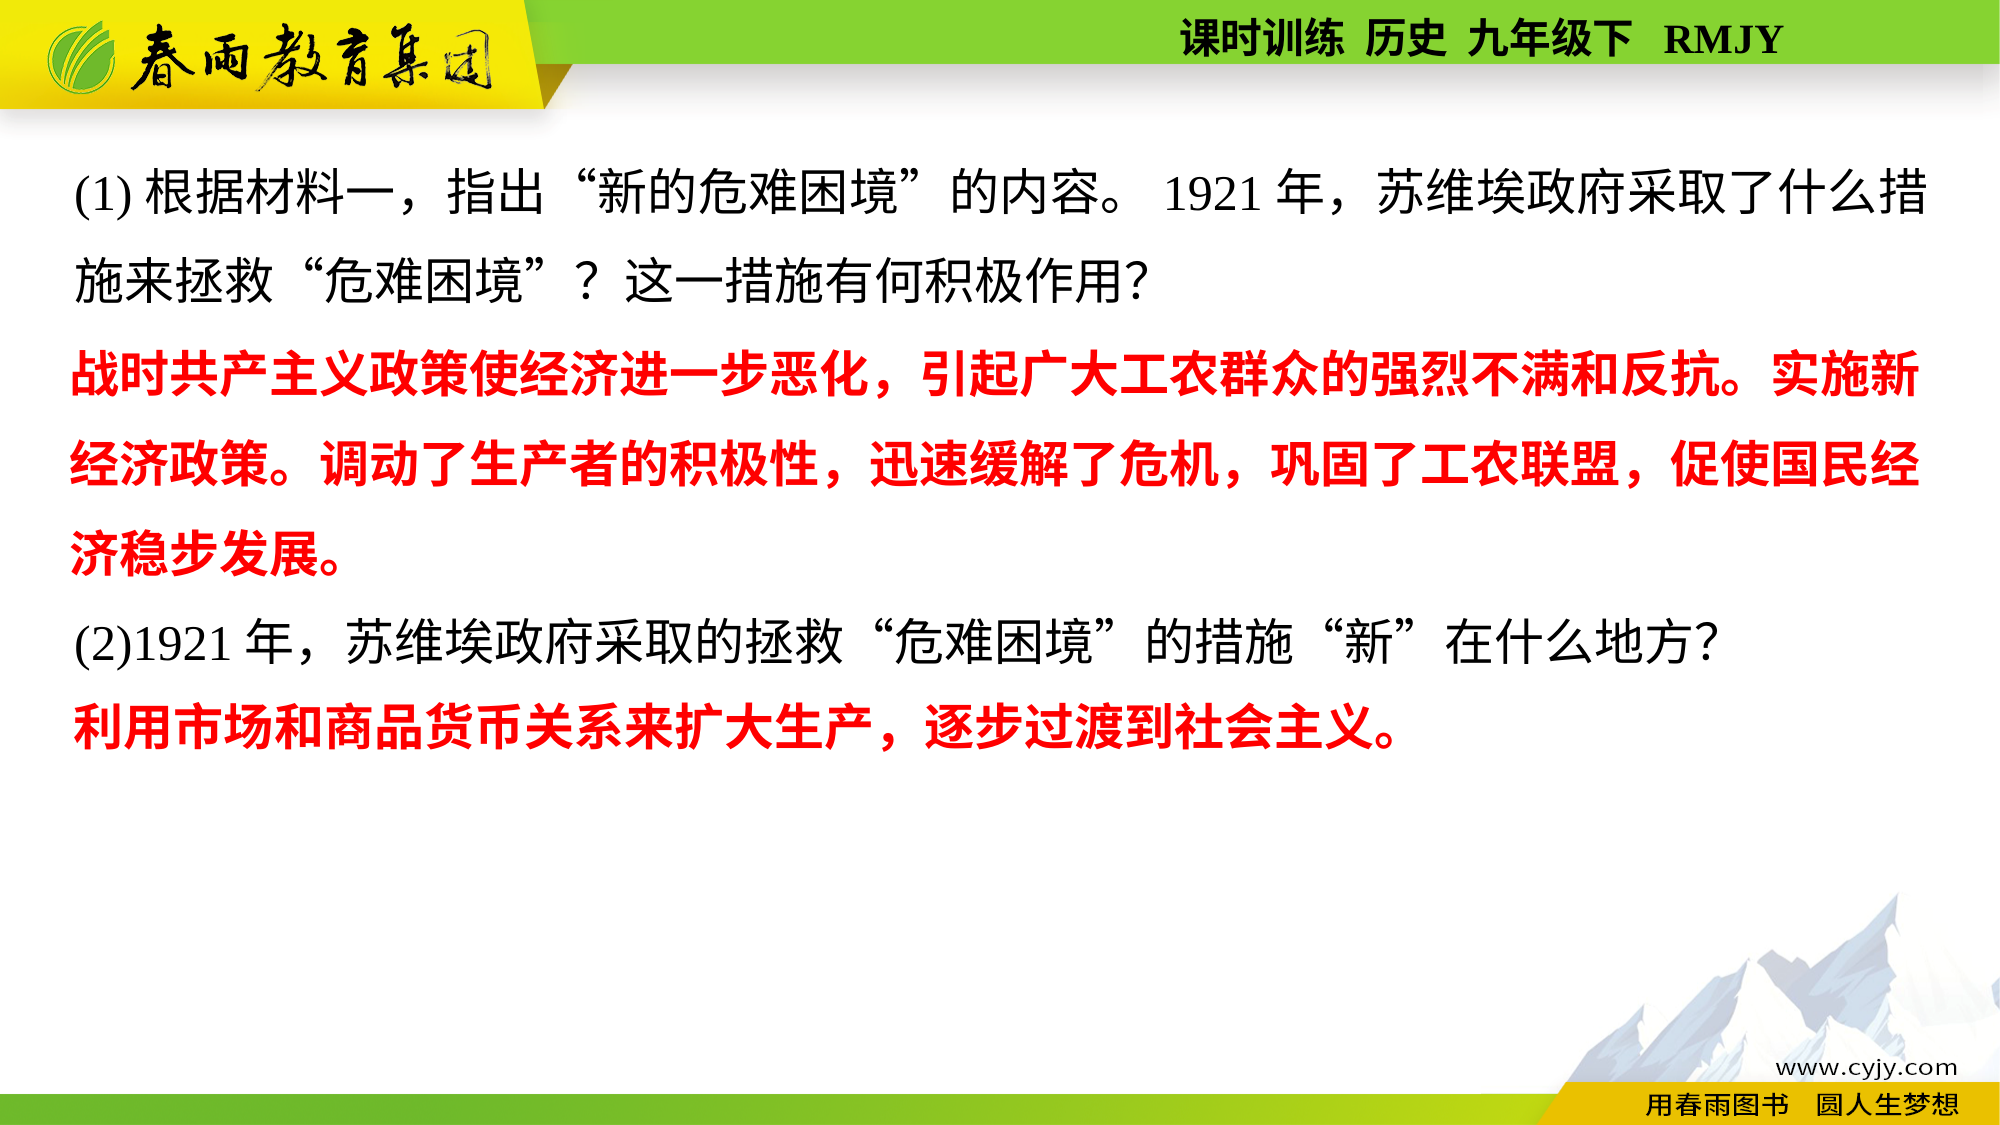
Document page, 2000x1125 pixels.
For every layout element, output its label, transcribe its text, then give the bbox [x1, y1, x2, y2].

text_box 利用市场和商品货币关系来扩大生产，逐步过渡到社会主义。 [59, 658, 1500, 764]
list (1)根据材料一，指出“新的危难困境”的内容。1921年，苏维埃政府采取了什么措施来拯救“危难困境”？这一措施有何积极作用？ (2)1921年，苏维埃政府采取的拯救“危难困境”的措施“新”在什么地方？ [59, 591, 1944, 683]
list (1)根据材料一，指出“新的危难困境”的内容。1921年，苏维埃政府采取了什么措施来拯救“危难困境”？这一措施有何积极作用？ (2)1921年，苏维埃政府采取的拯救“危难困境”的措施“新”在什么地方？ [59, 122, 1944, 305]
text_box 战时共产主义政策使经济进一步恶化，引起广大工农群众的强烈不满和反抗。实施新经济政策。调动了生产者的积极性，迅速缓解了危机，巩固了工农联盟，促使国民经济稳步发展。 [54, 305, 1957, 591]
picture [0, 0, 2000, 1125]
